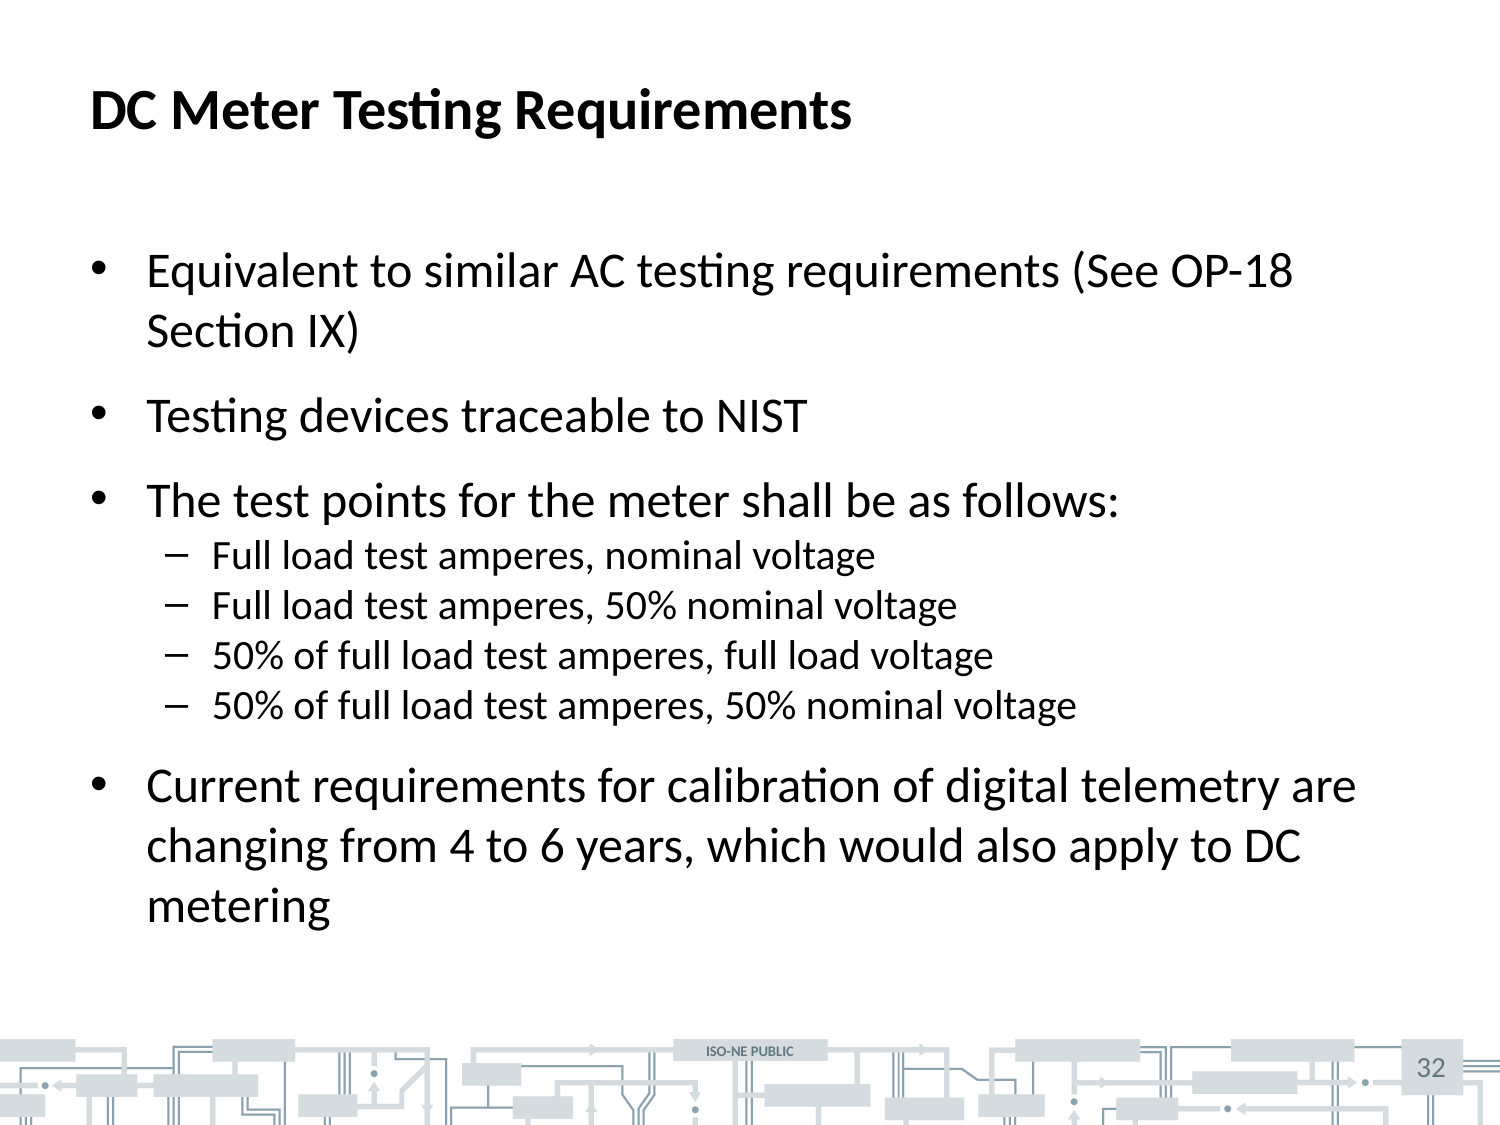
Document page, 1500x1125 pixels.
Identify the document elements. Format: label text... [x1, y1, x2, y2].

title DC Meter Testing Requirements [75, 12, 1425, 200]
slide_number 32 [1400, 1044, 1463, 1088]
list Equivalent to similar AC testing requirements (See OP-18 Section IX) Testing devices traceable to NIST The test points for the meter shall be as follows: Full load test amperes, nominal voltage Full load test amperes, 50% nominal voltage 50% of full load test amperes, full load voltage 50% of full load test amperes, 50% nominal voltage Current requirements for calibration of digital telemetry are changing from 4 to 6 years, which would also apply to DC metering [75, 229, 1425, 1020]
picture [0, 1031, 1500, 1125]
